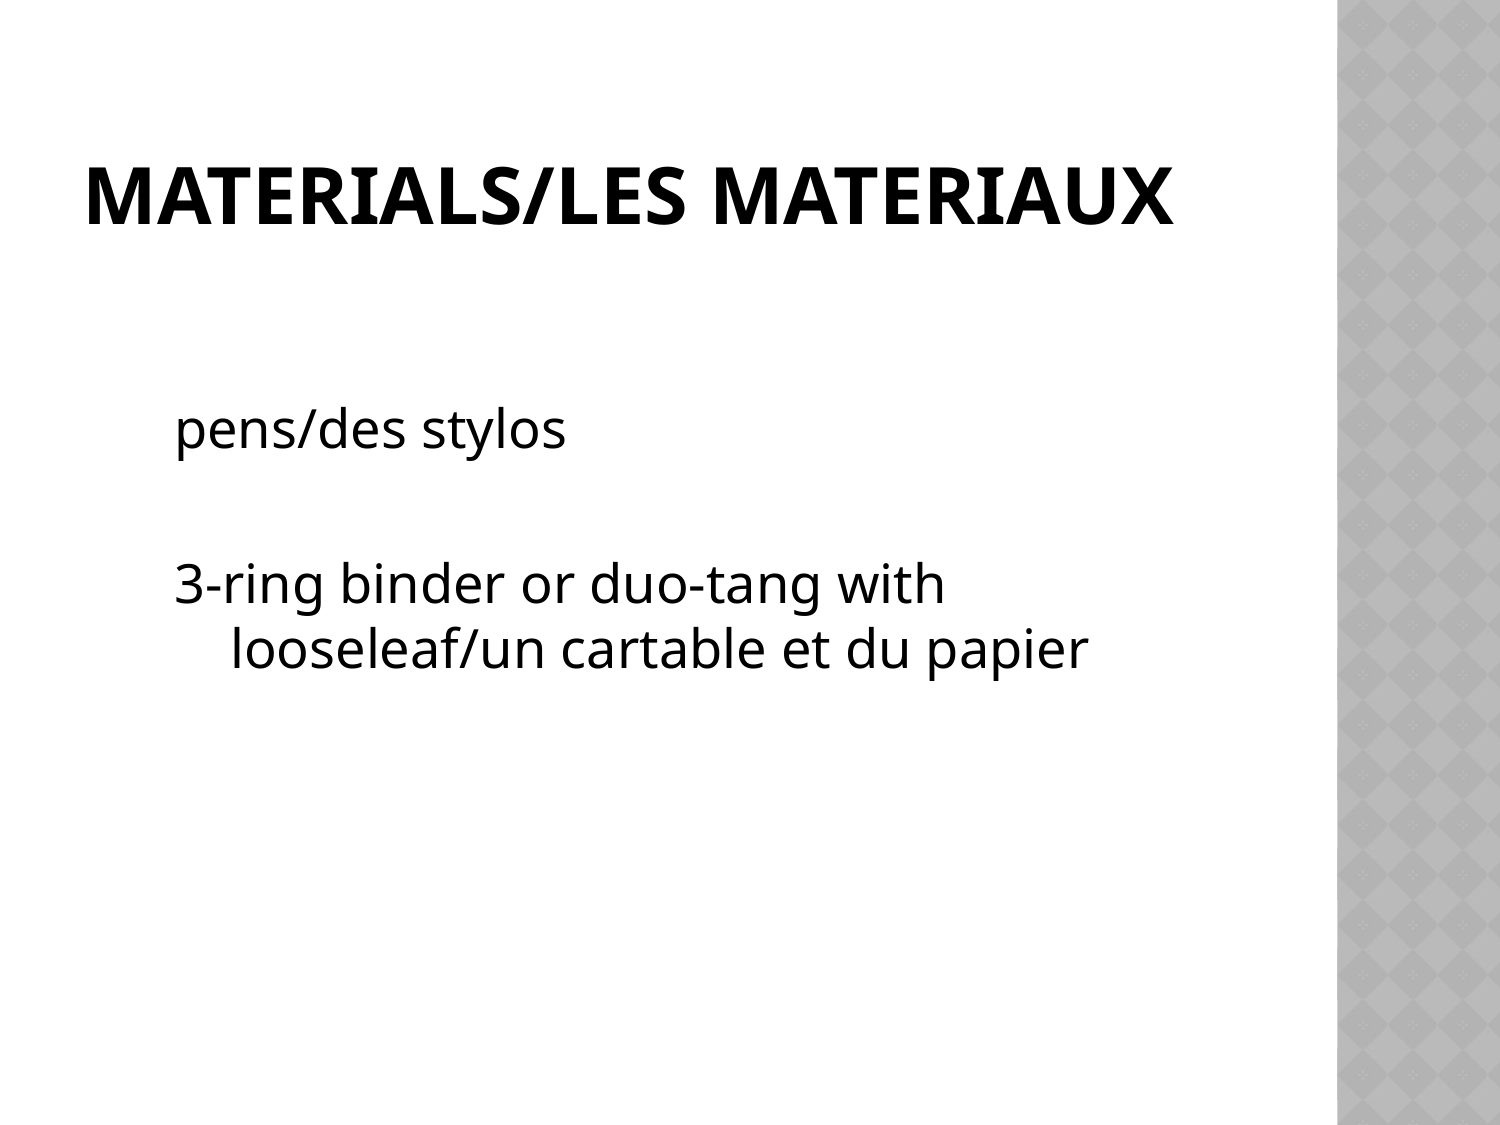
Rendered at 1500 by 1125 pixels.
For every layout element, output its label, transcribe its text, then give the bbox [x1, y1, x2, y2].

list pens/des stylos 3-ring binder or duo-tang with looseleaf/un cartable et du papier [75, 387, 1263, 1059]
title Materials/Les Materiaux [75, 52, 1263, 240]
